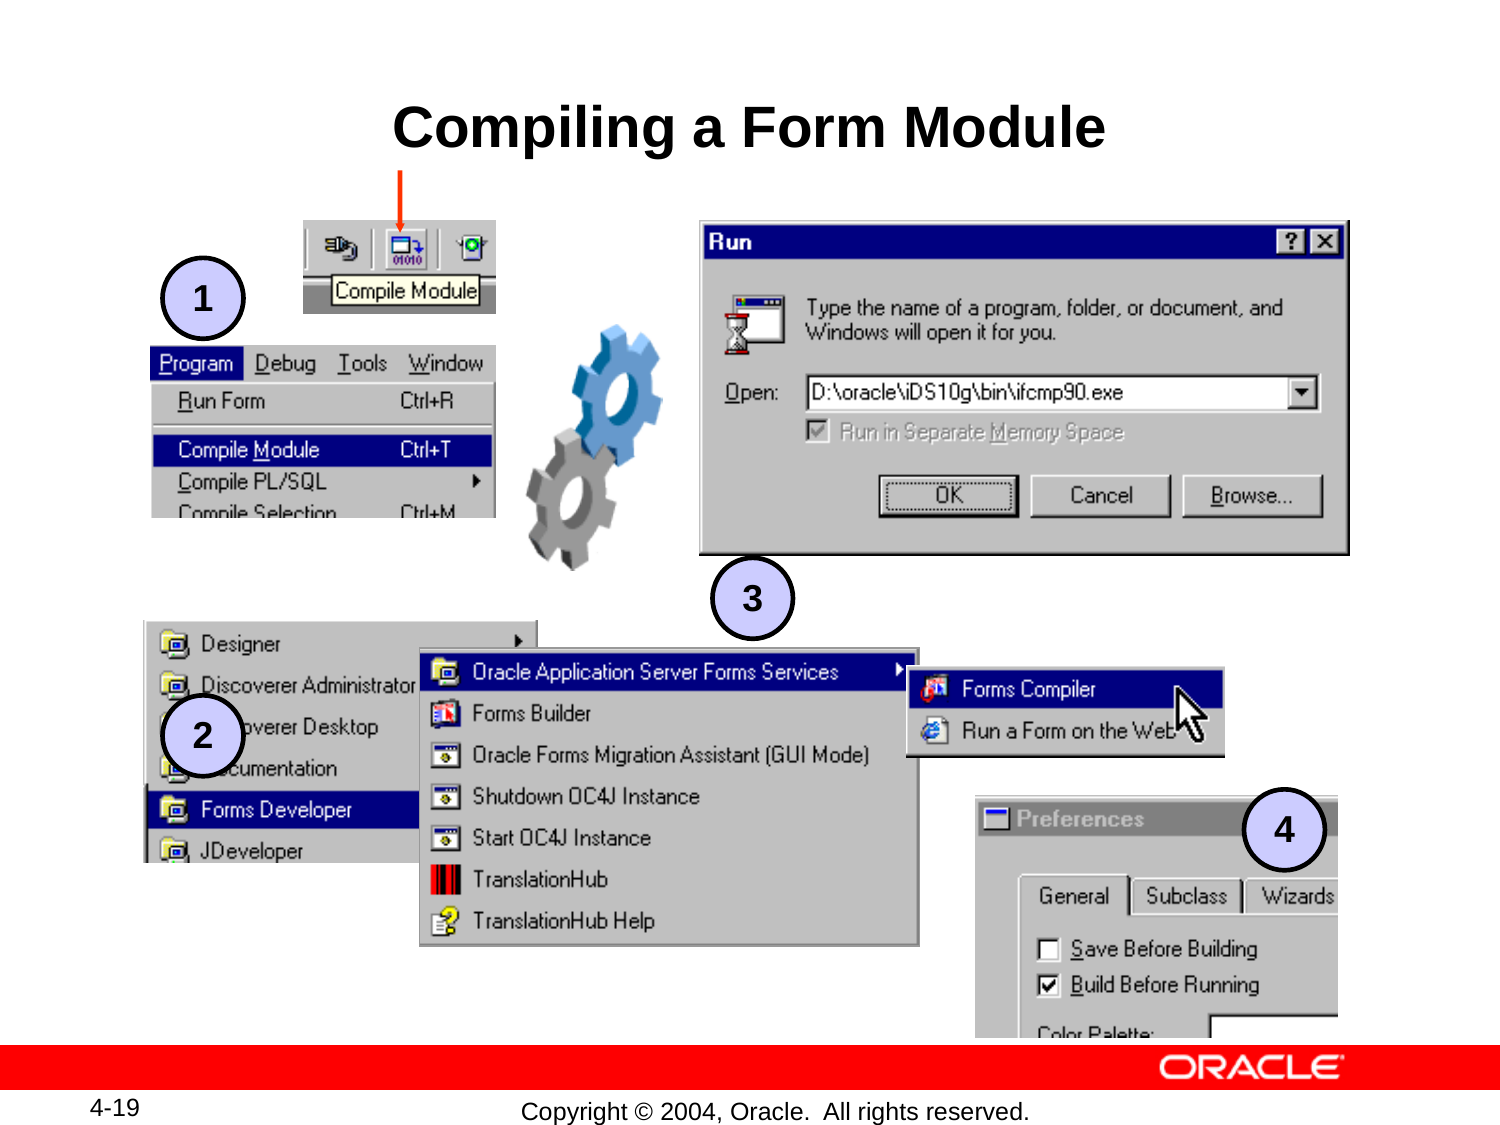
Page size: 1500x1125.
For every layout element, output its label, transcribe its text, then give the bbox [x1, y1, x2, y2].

text_box 4 [1267, 789, 1302, 793]
picture [975, 795, 1338, 1038]
picture [143, 620, 1226, 946]
picture [525, 324, 663, 571]
text_box 3 [712, 564, 793, 639]
picture [303, 220, 496, 315]
picture [149, 345, 496, 518]
picture [699, 220, 1351, 557]
text_box 1 [162, 257, 244, 339]
title Compiling a Form Module [149, 87, 1351, 232]
